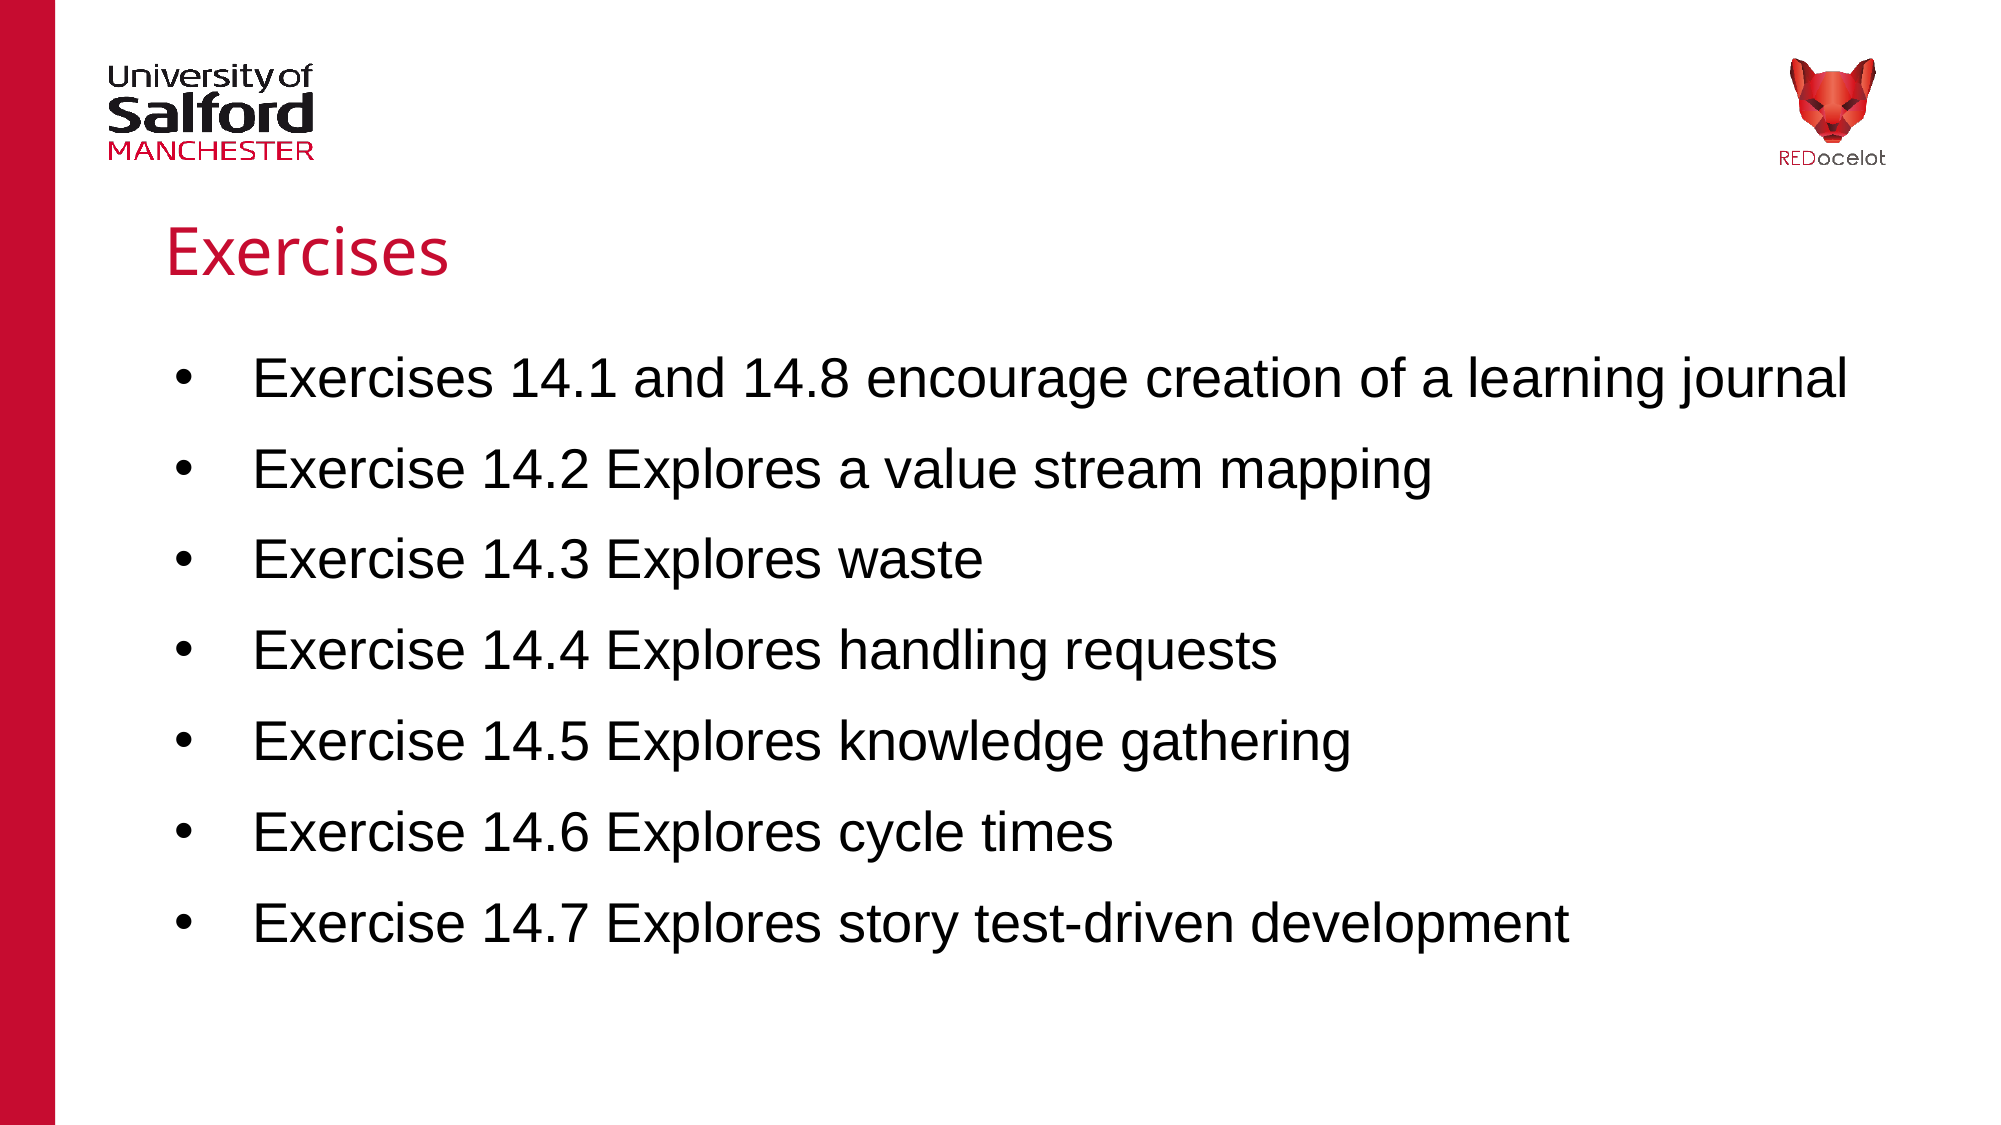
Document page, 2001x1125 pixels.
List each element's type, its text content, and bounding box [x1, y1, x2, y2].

picture [1766, 43, 1899, 180]
list Exercises 14.1 and 14.8 encourage creation of a learning journal Exercise 14.2 Explores a value stream mapping Exercise 14.3 Explores waste Exercise 14.4 Explores handling requests Exercise 14.5 Explores knowledge gathering Exercise 14.6 Explores cycle times Exercise 14.7 Explores story test-driven development [159, 340, 1900, 1005]
picture [60, 27, 362, 196]
title Exercises [150, 208, 1850, 315]
